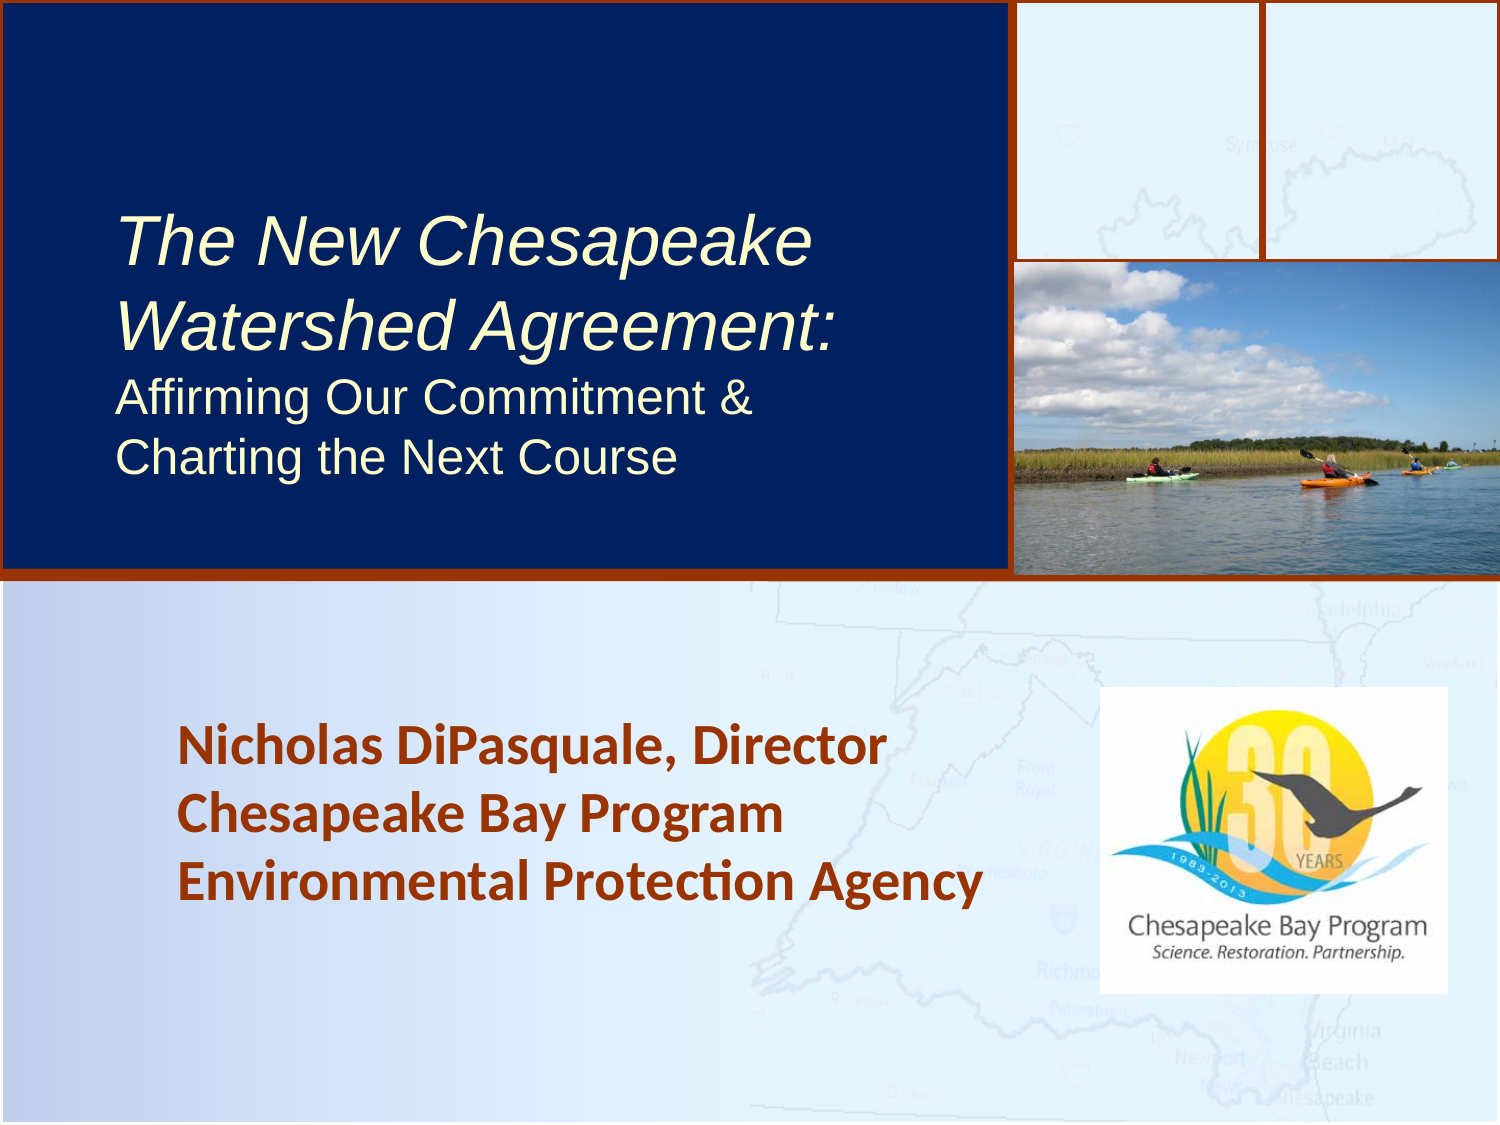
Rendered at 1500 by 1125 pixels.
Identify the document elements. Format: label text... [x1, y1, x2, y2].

text_box [0, 0, 1012, 574]
text_box [1013, 0, 1263, 261]
picture [1099, 687, 1449, 994]
subtitle Nicholas DiPasquale, Director Chesapeake Bay Program Environmental Protection Agency [162, 712, 1026, 1013]
text_box [0, 575, 1500, 1125]
picture [1013, 262, 1500, 576]
text_box The New Chesapeake Watershed Agreement: Affirming Our Commitment & Charting the Next Course [99, 187, 950, 492]
text_box [1263, 0, 1500, 261]
